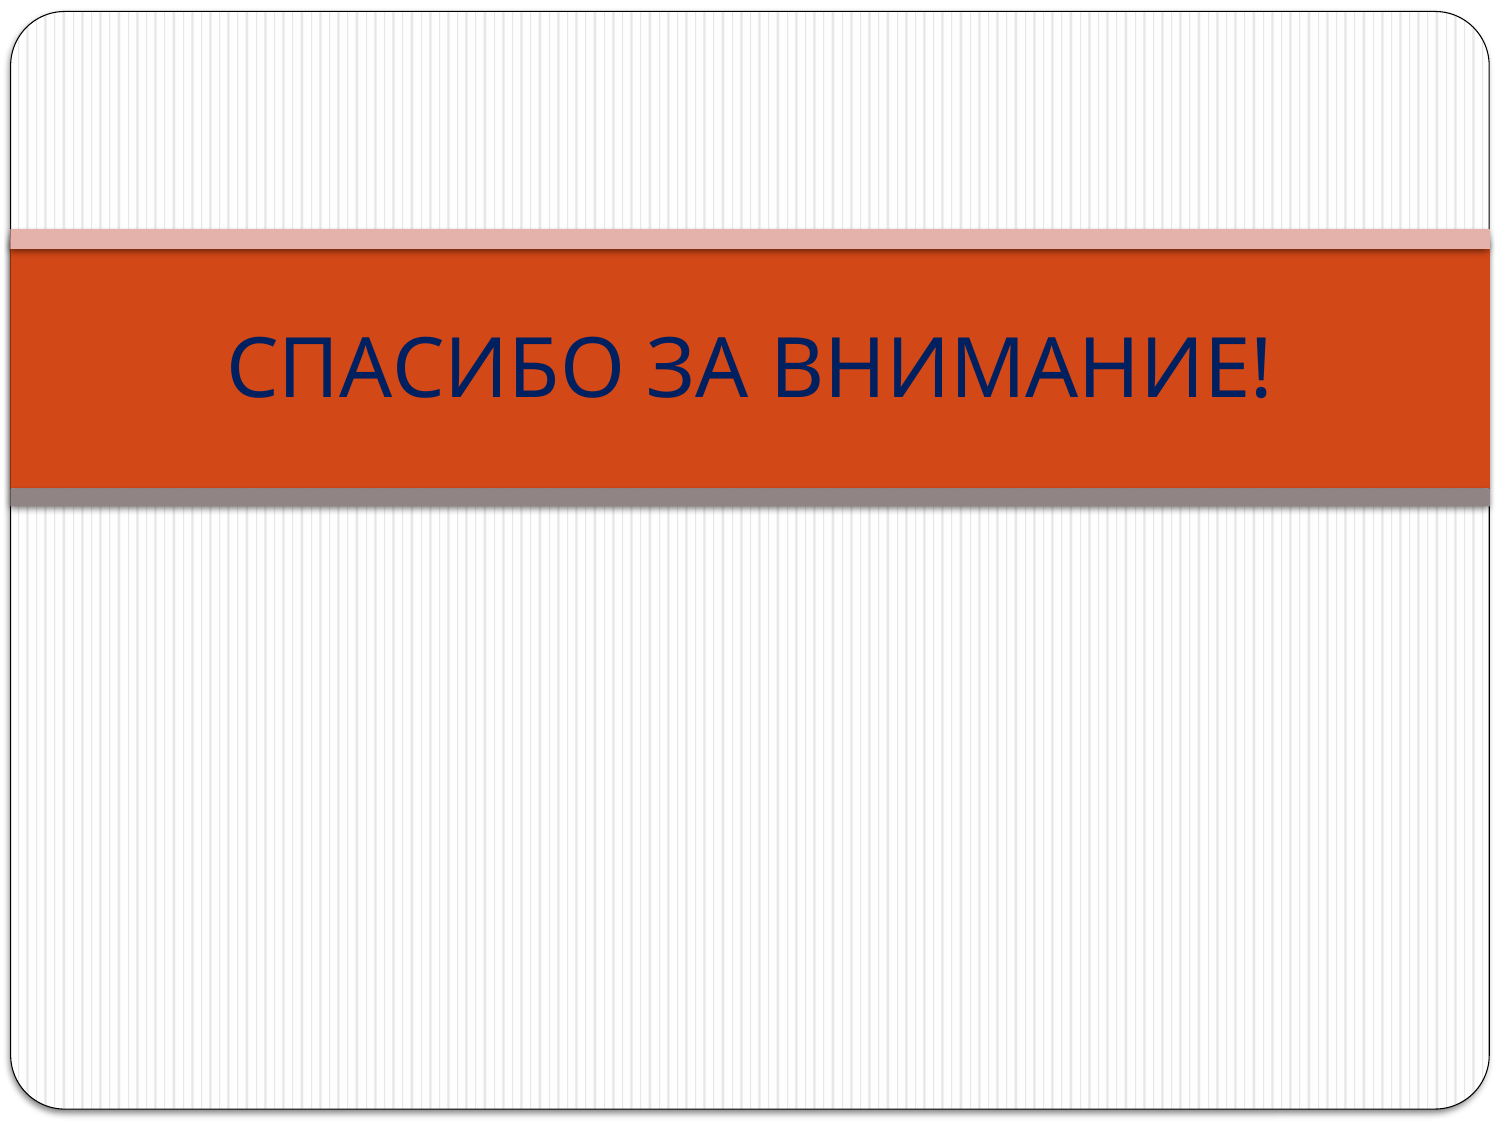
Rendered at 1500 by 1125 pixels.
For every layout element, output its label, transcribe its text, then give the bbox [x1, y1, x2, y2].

title СПАСИБО ЗА ВНИМАНИЕ! [74, 246, 1426, 489]
